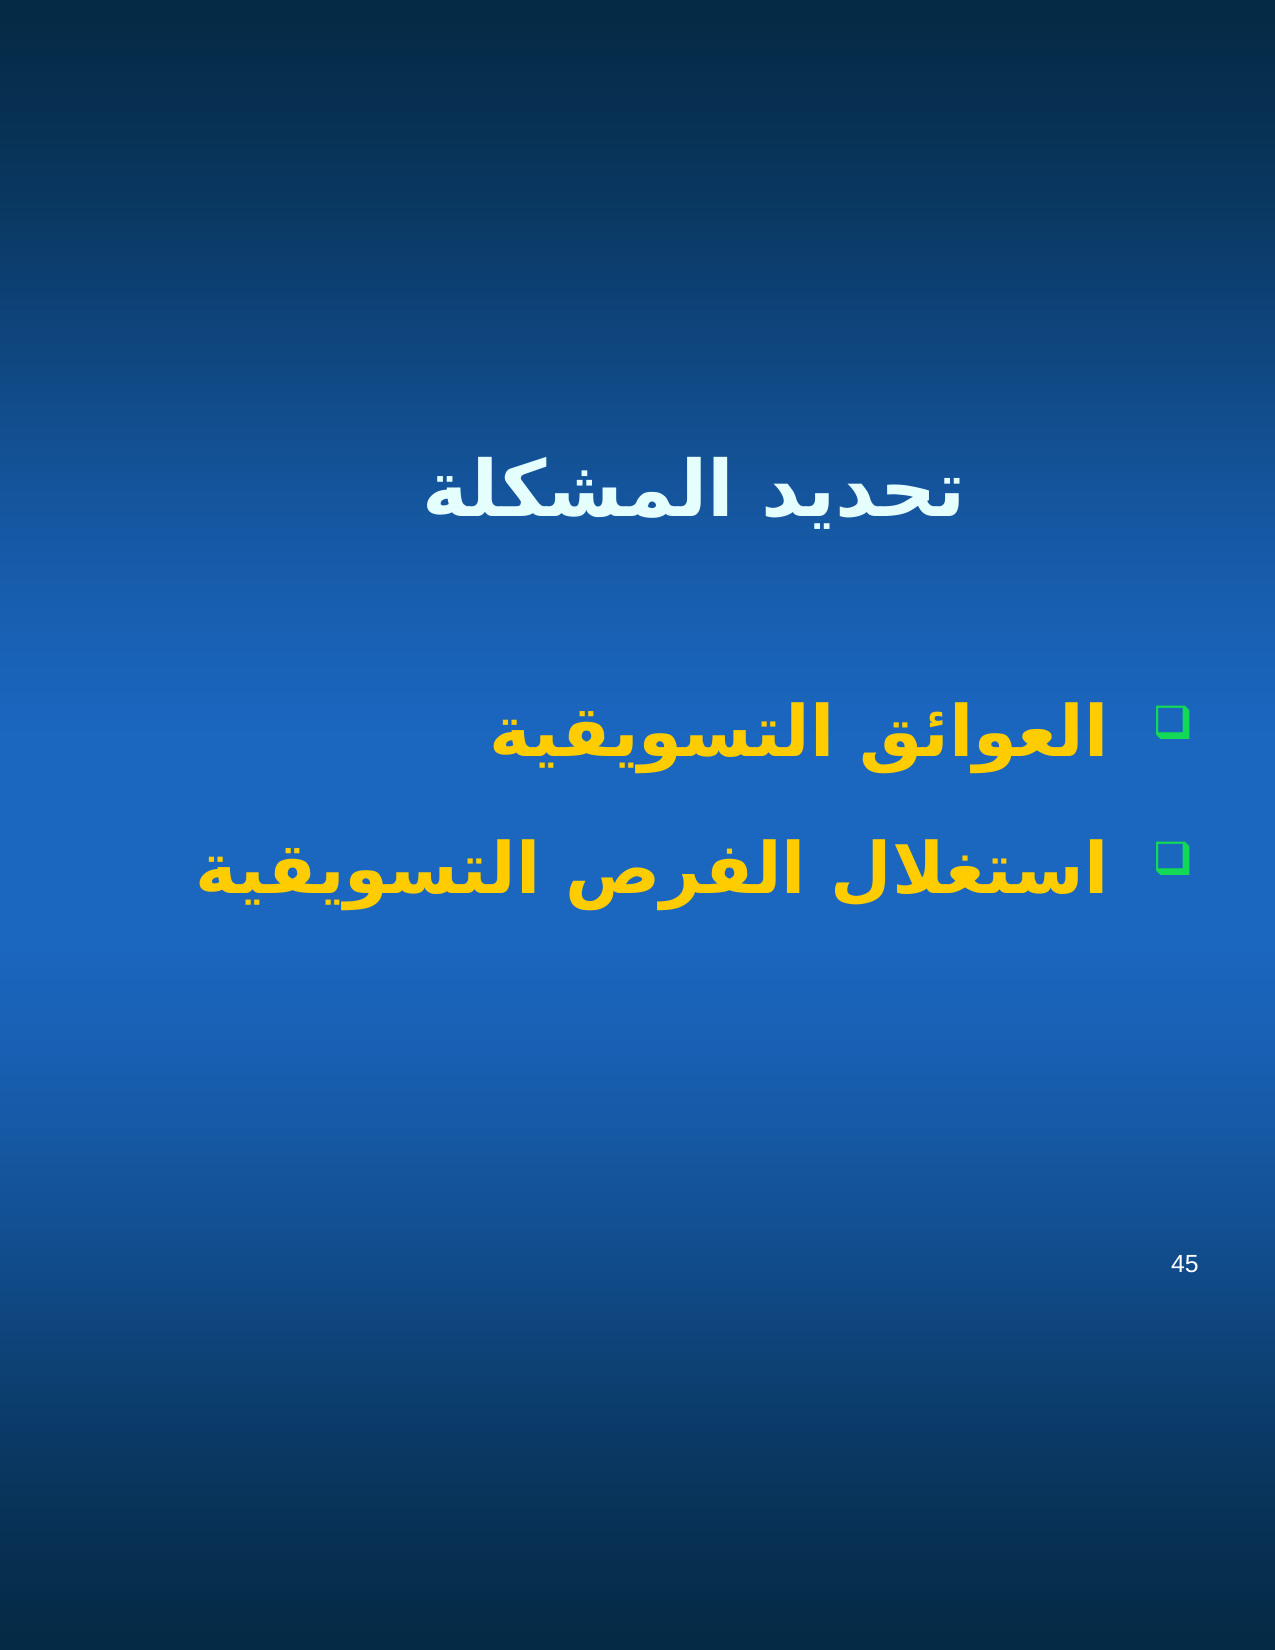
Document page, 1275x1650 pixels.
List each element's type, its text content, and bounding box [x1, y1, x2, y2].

text_box 45 [913, 1217, 1212, 1284]
picture [0, 0, 1275, 1650]
text_box تحديد المشكلة [356, 383, 982, 587]
text_box العوائق التسويقية استغلال الفرص التسويقية [155, 644, 1209, 1002]
